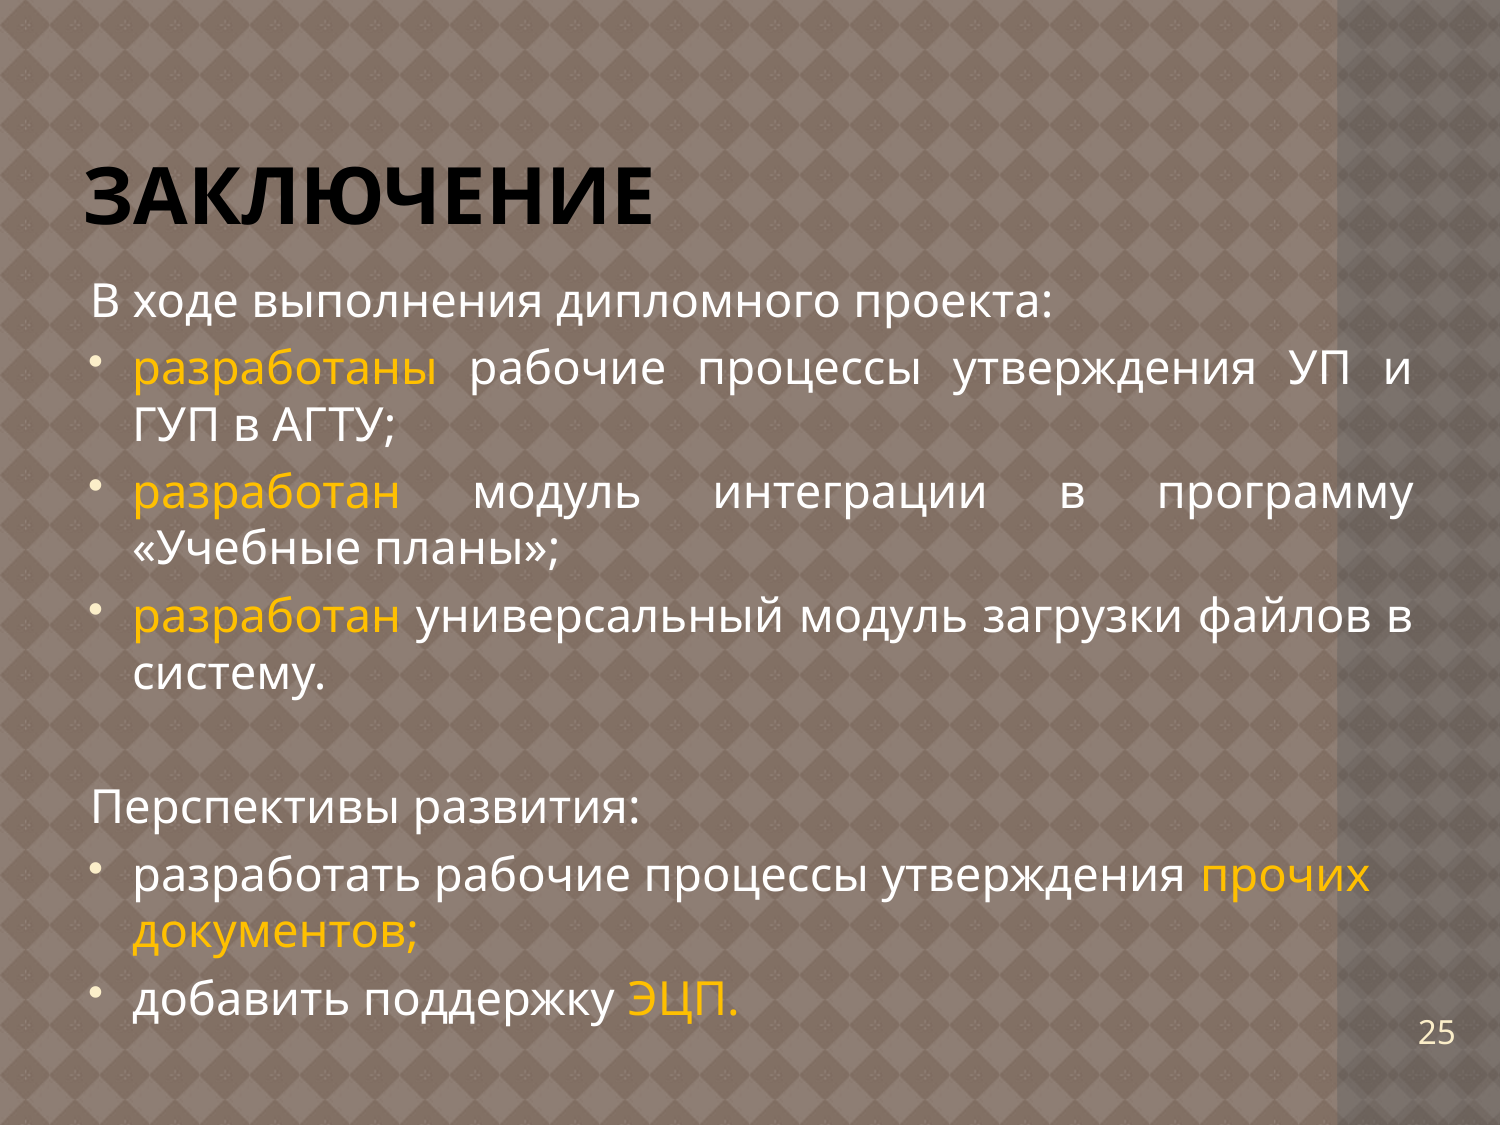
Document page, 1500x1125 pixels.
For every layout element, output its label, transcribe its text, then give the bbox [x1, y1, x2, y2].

slide_number 25 [1359, 1019, 1456, 1057]
title Заключение [75, 52, 1263, 240]
list В ходе выполнения дипломного проекта: разработаны рабочие процессы утверждения УП и ГУП в АГТУ; разработан модуль интеграции в программу «Учебные планы»; разработан универсальный модуль загрузки файлов в систему. Перспективы развития: разработать рабочие процессы утверждения прочих документов; добавить поддержку ЭЦП. [75, 262, 1430, 1035]
